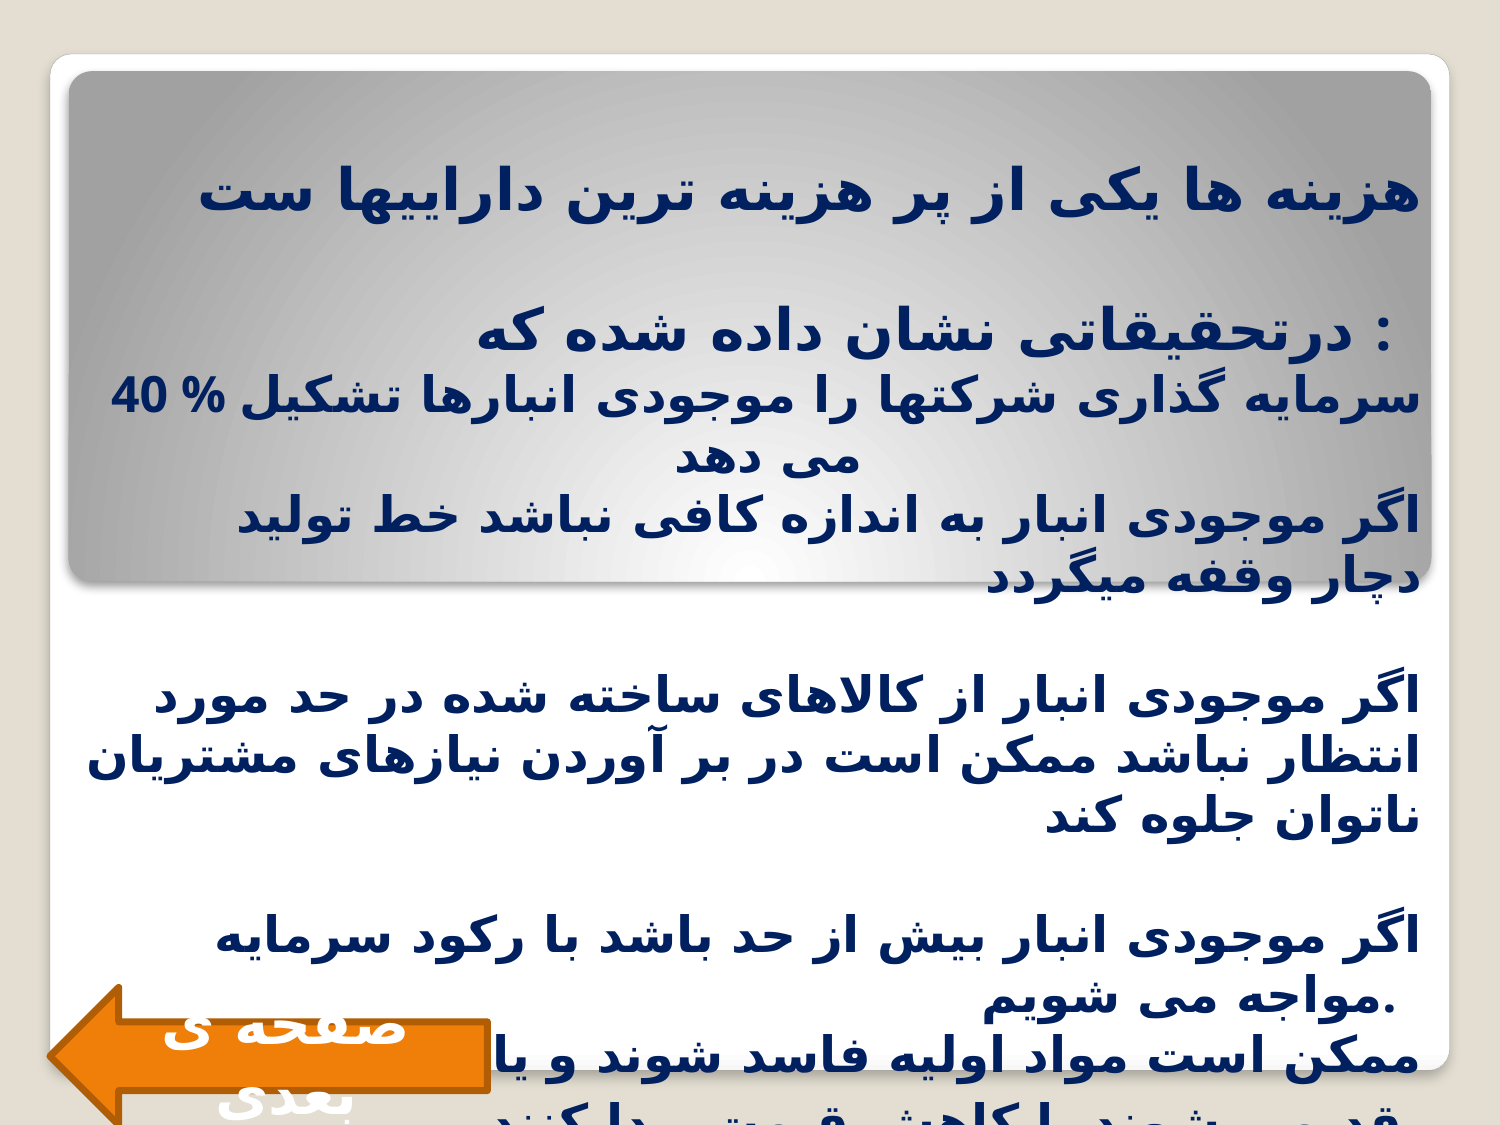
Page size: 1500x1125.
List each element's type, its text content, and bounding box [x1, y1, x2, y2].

text_box هزینه ها یکی از پر هزینه ترین داراییها ست درتحقیقاتی نشان داده شده که : 40 % سرمایه گذاری شرکتها را موجودی انبارها تشکیل می دهد اگر موجودی انبار به اندازه کافی نباشد خط تولید دچار وقفه میگردد اگر موجودی انبار از کالاهای ساخته شده در حد مورد انتظار نباشد ممکن است در بر آوردن نیازهای مشتریان ناتوان جلوه کند اگر موجودی انبار بیش از حد باشد با رکود سرمایه مواجه می شویم. ممکن است مواد اولیه فاسد شوند و یا نا یاب ویا قدیمی شوند یا کاهش قیمت پیدا کنند [62, 75, 1438, 1125]
text_box صفحه ی بعدی [46, 984, 491, 1125]
